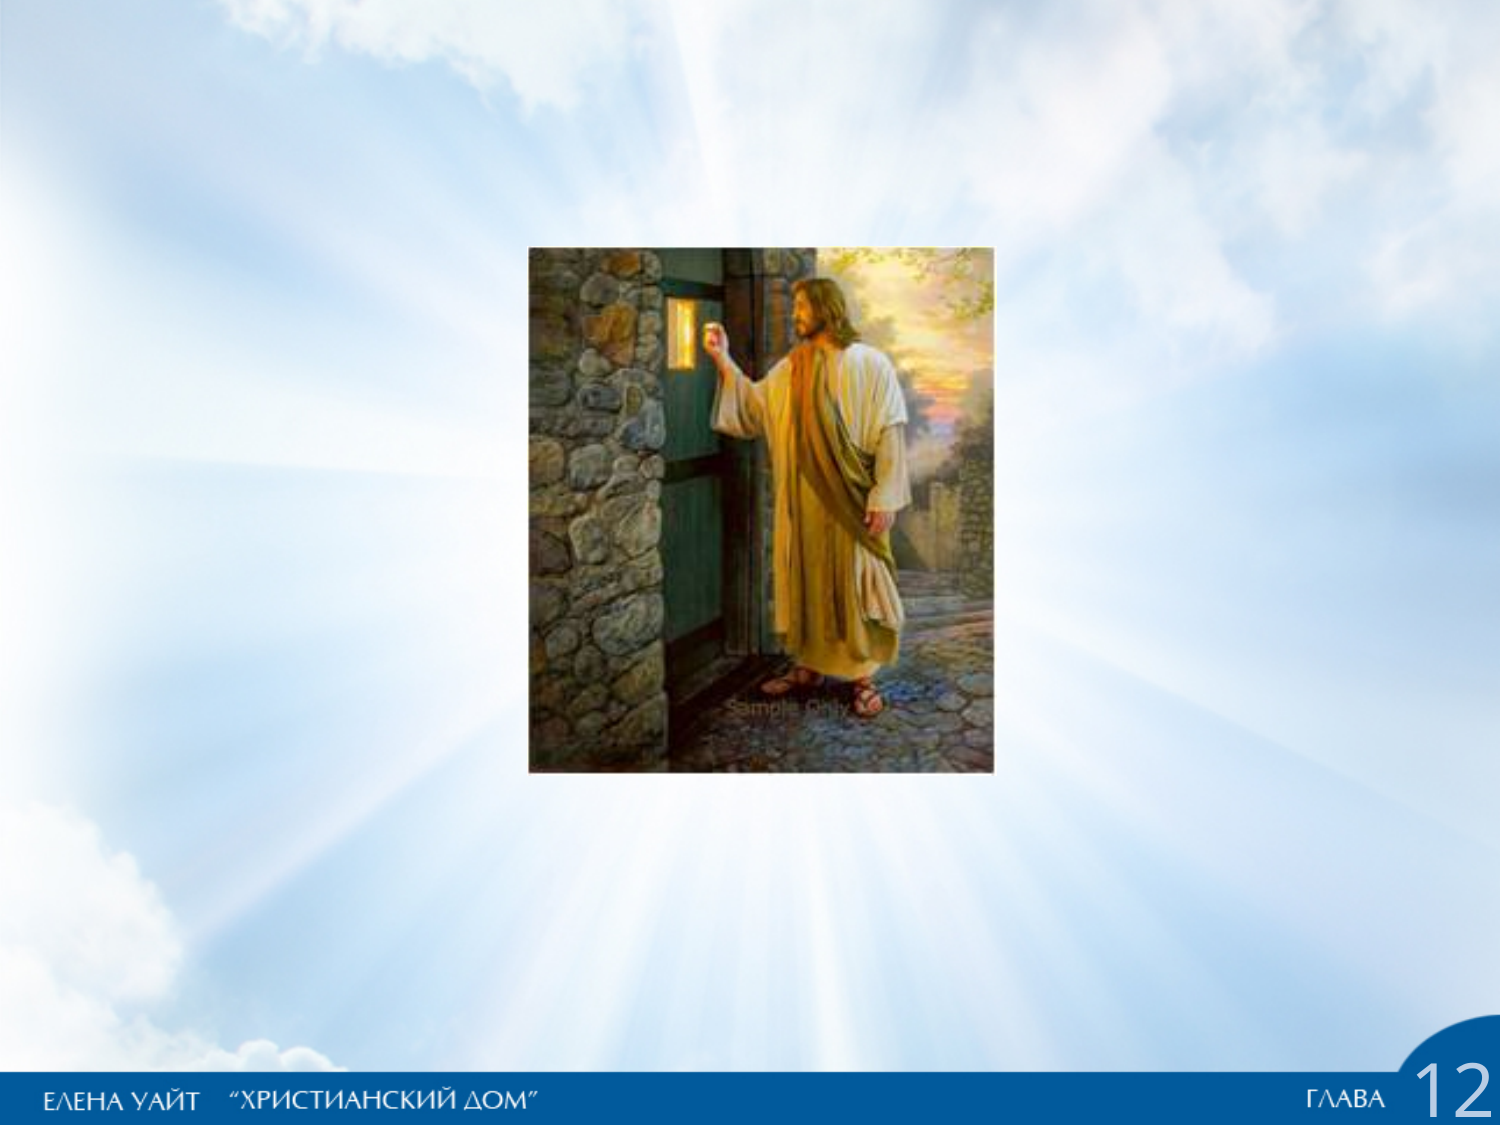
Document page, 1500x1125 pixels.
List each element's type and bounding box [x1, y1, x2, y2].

picture [0, 0, 1500, 1125]
list [527, 245, 997, 776]
